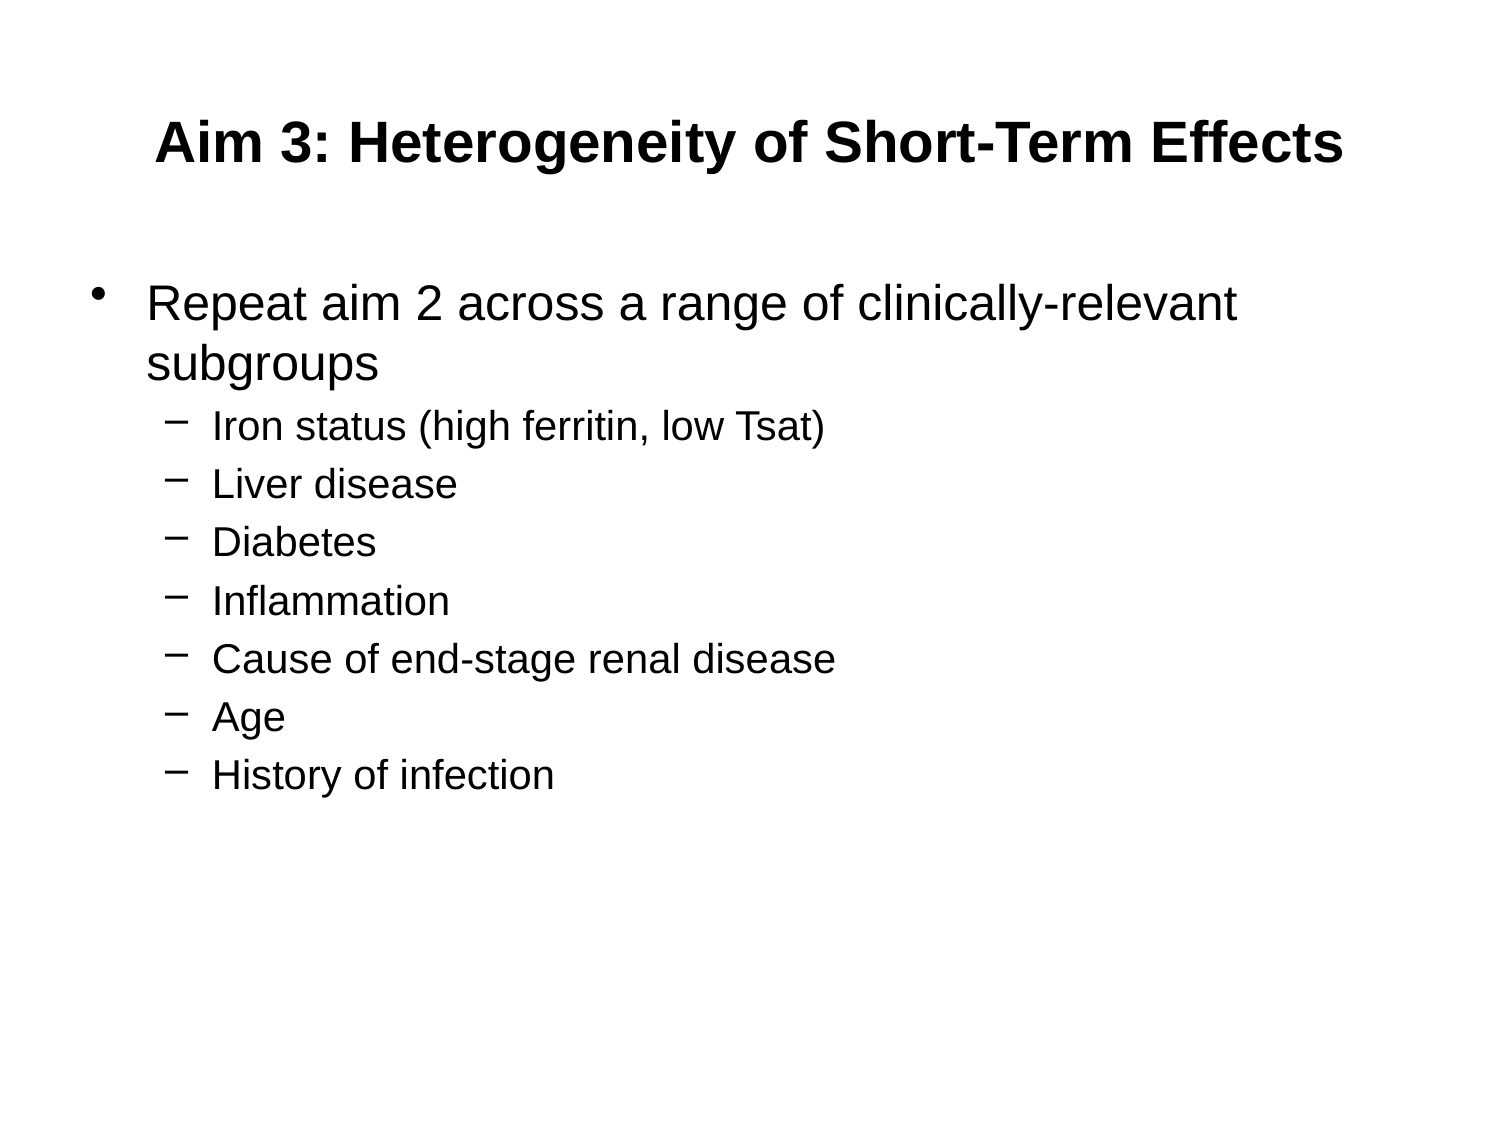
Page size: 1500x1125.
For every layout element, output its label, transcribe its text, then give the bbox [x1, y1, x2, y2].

list Repeat aim 2 across a range of clinically-relevant subgroups Iron status (high ferritin, low Tsat) Liver disease Diabetes Inflammation Cause of end-stage renal disease Age History of infection [74, 262, 1426, 1006]
title Aim 3: Heterogeneity of Short-Term Effects [74, 44, 1426, 233]
